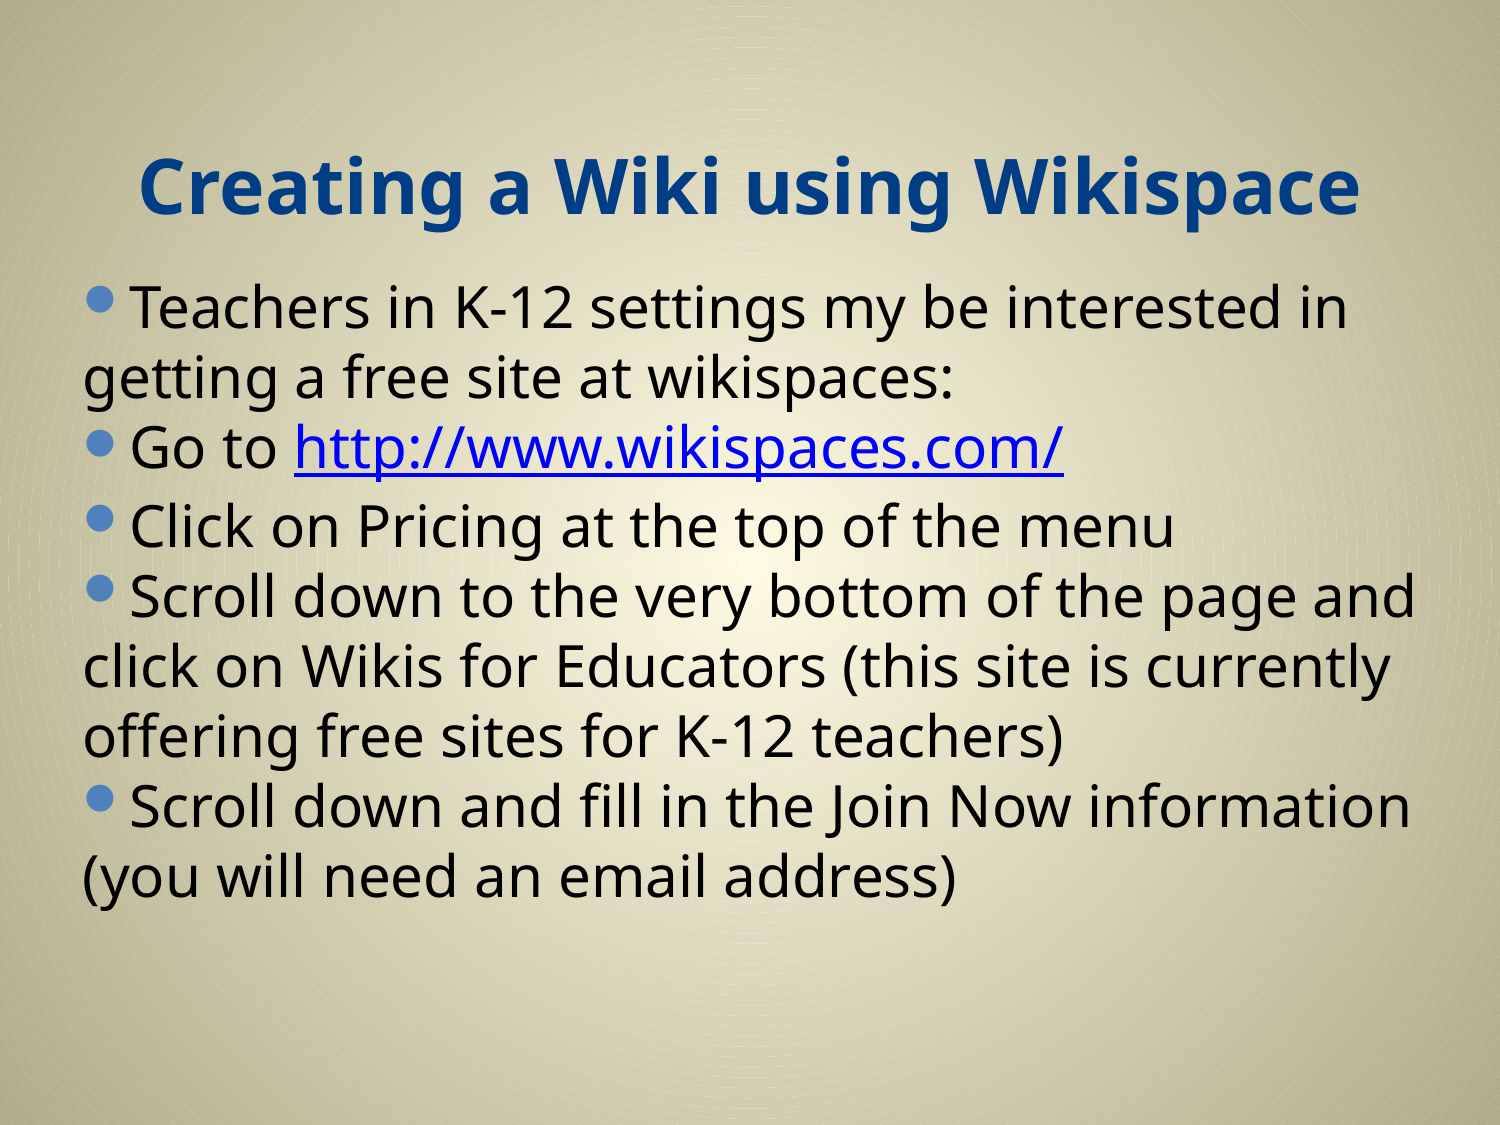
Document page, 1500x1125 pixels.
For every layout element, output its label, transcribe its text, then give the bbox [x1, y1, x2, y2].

title Creating a Wiki using Wikispace [75, 50, 1425, 238]
list Teachers in K-12 settings my be interested in getting a free site at wikispaces: Go to http://www.wikispaces.com/ Click on Pricing at the top of the menu Scroll down to the very bottom of the page and click on Wikis for Educators (this site is currently offering free sites for K-12 teachers) Scroll down and fill in the Join Now information (you will need an email address) [75, 262, 1425, 1005]
